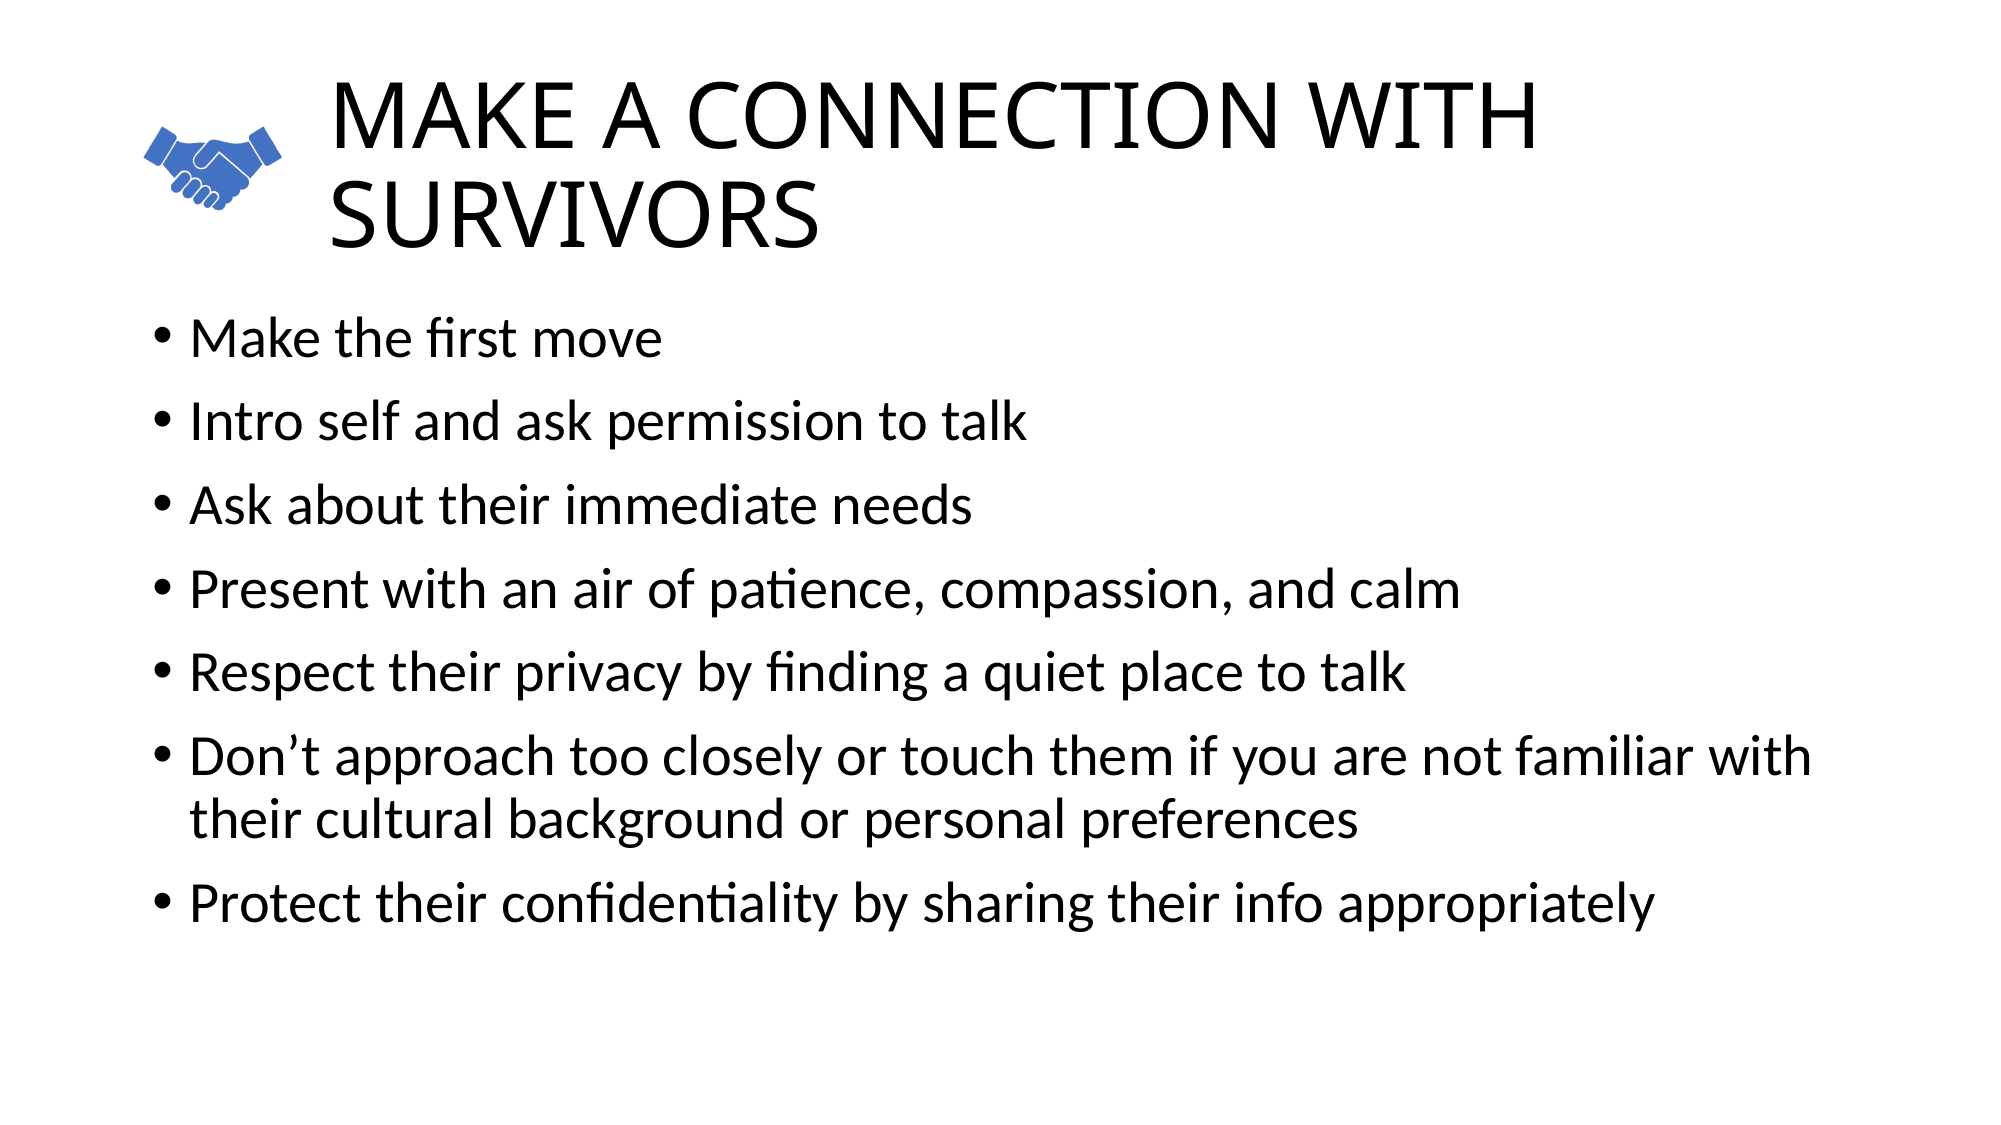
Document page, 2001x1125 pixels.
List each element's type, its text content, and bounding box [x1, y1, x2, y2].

title MAKE A CONNECTION WITH SURVIVORS [313, 59, 1863, 278]
list Make the first move Intro self and ask permission to talk Ask about their immediate needs Present with an air of patience, compassion, and calm Respect their privacy by finding a quiet place to talk Don’t approach too closely or touch them if you are not familiar with their cultural background or personal preferences Protect their confidentiality by sharing their info appropriately [137, 299, 1863, 1014]
picture [137, 93, 288, 244]
